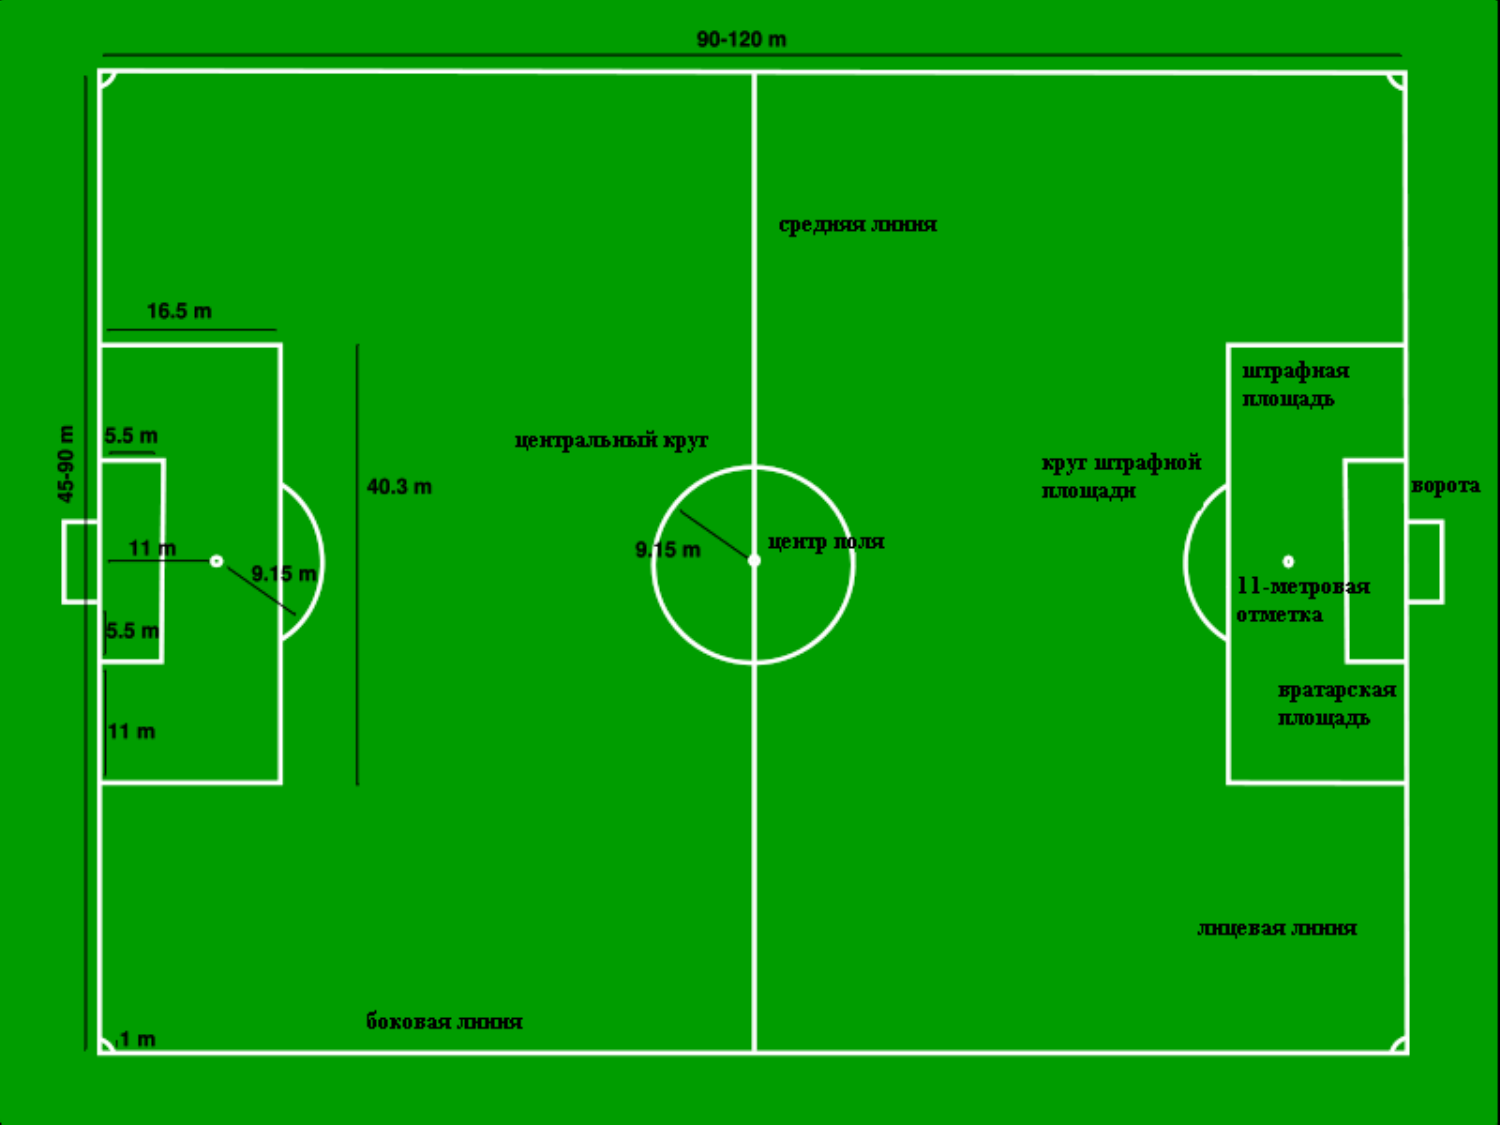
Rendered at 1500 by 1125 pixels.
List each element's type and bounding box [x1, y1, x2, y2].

list [0, 0, 1500, 1125]
